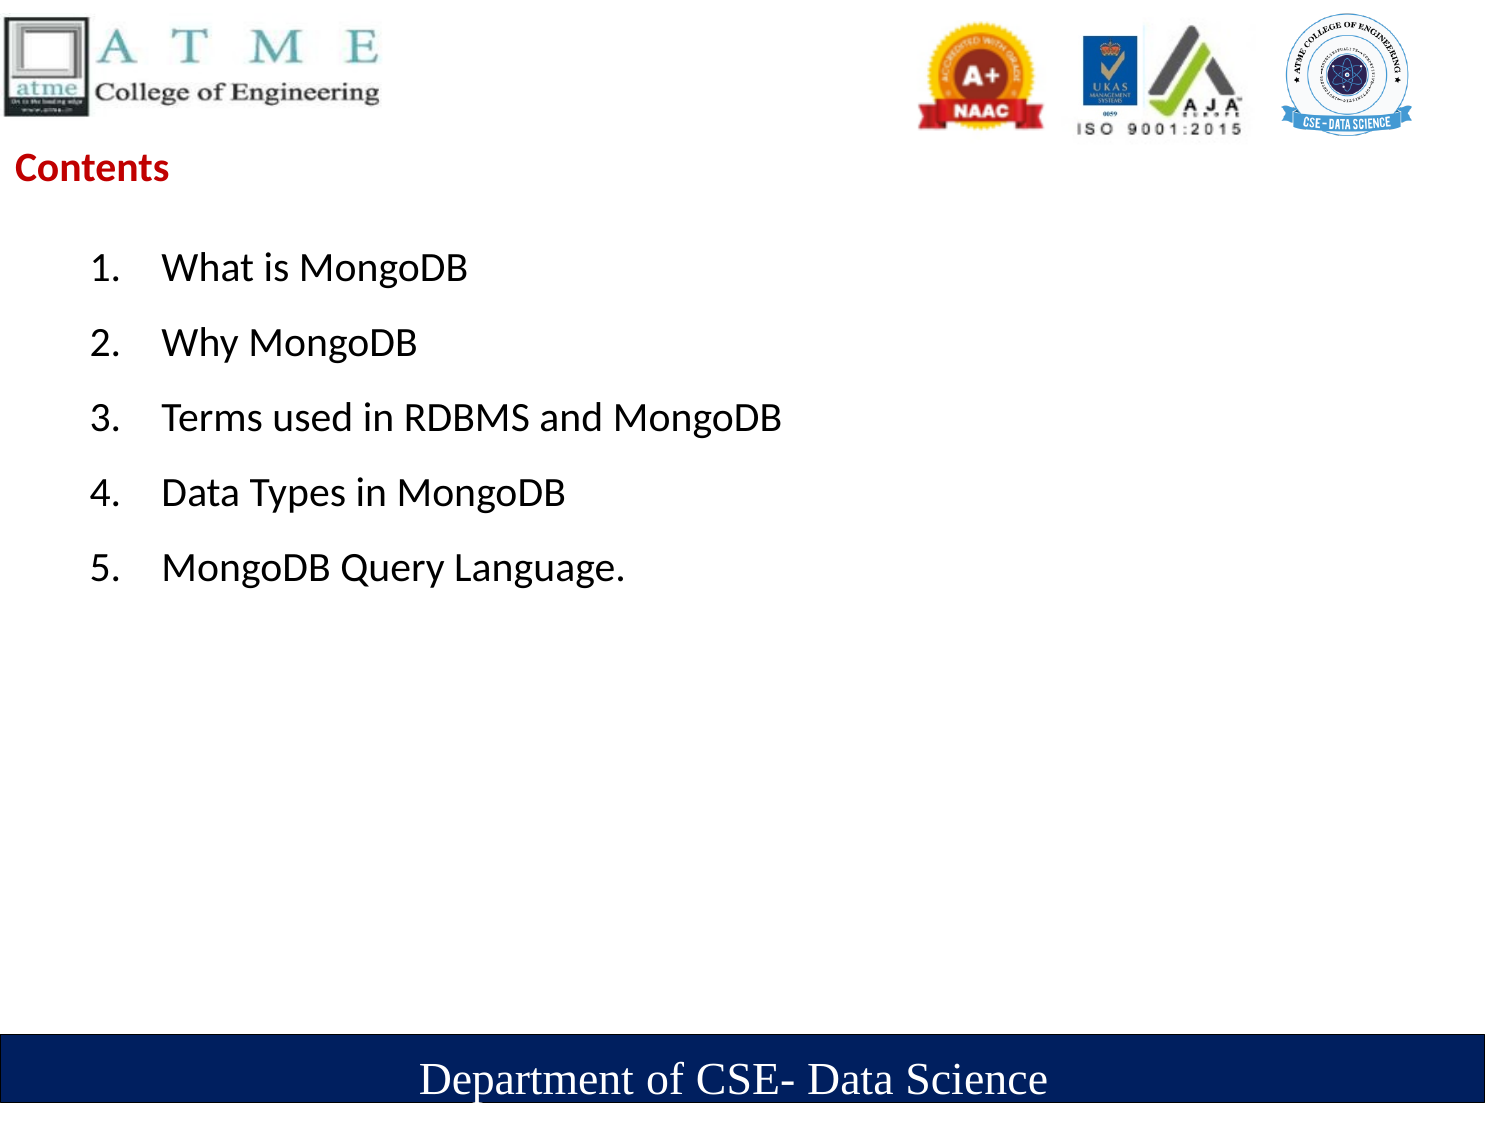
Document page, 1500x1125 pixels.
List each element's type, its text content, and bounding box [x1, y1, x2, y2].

picture [1281, 9, 1412, 140]
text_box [1061, 16, 1256, 146]
picture [0, 13, 383, 121]
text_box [0, 1033, 1486, 1104]
title Contents [0, 100, 1350, 230]
picture [903, 20, 1058, 151]
list What is MongoDB Why MongoDB Terms used in RDBMS and MongoDB Data Types in MongoDB MongoDB Query Language. [29, 207, 1485, 1014]
